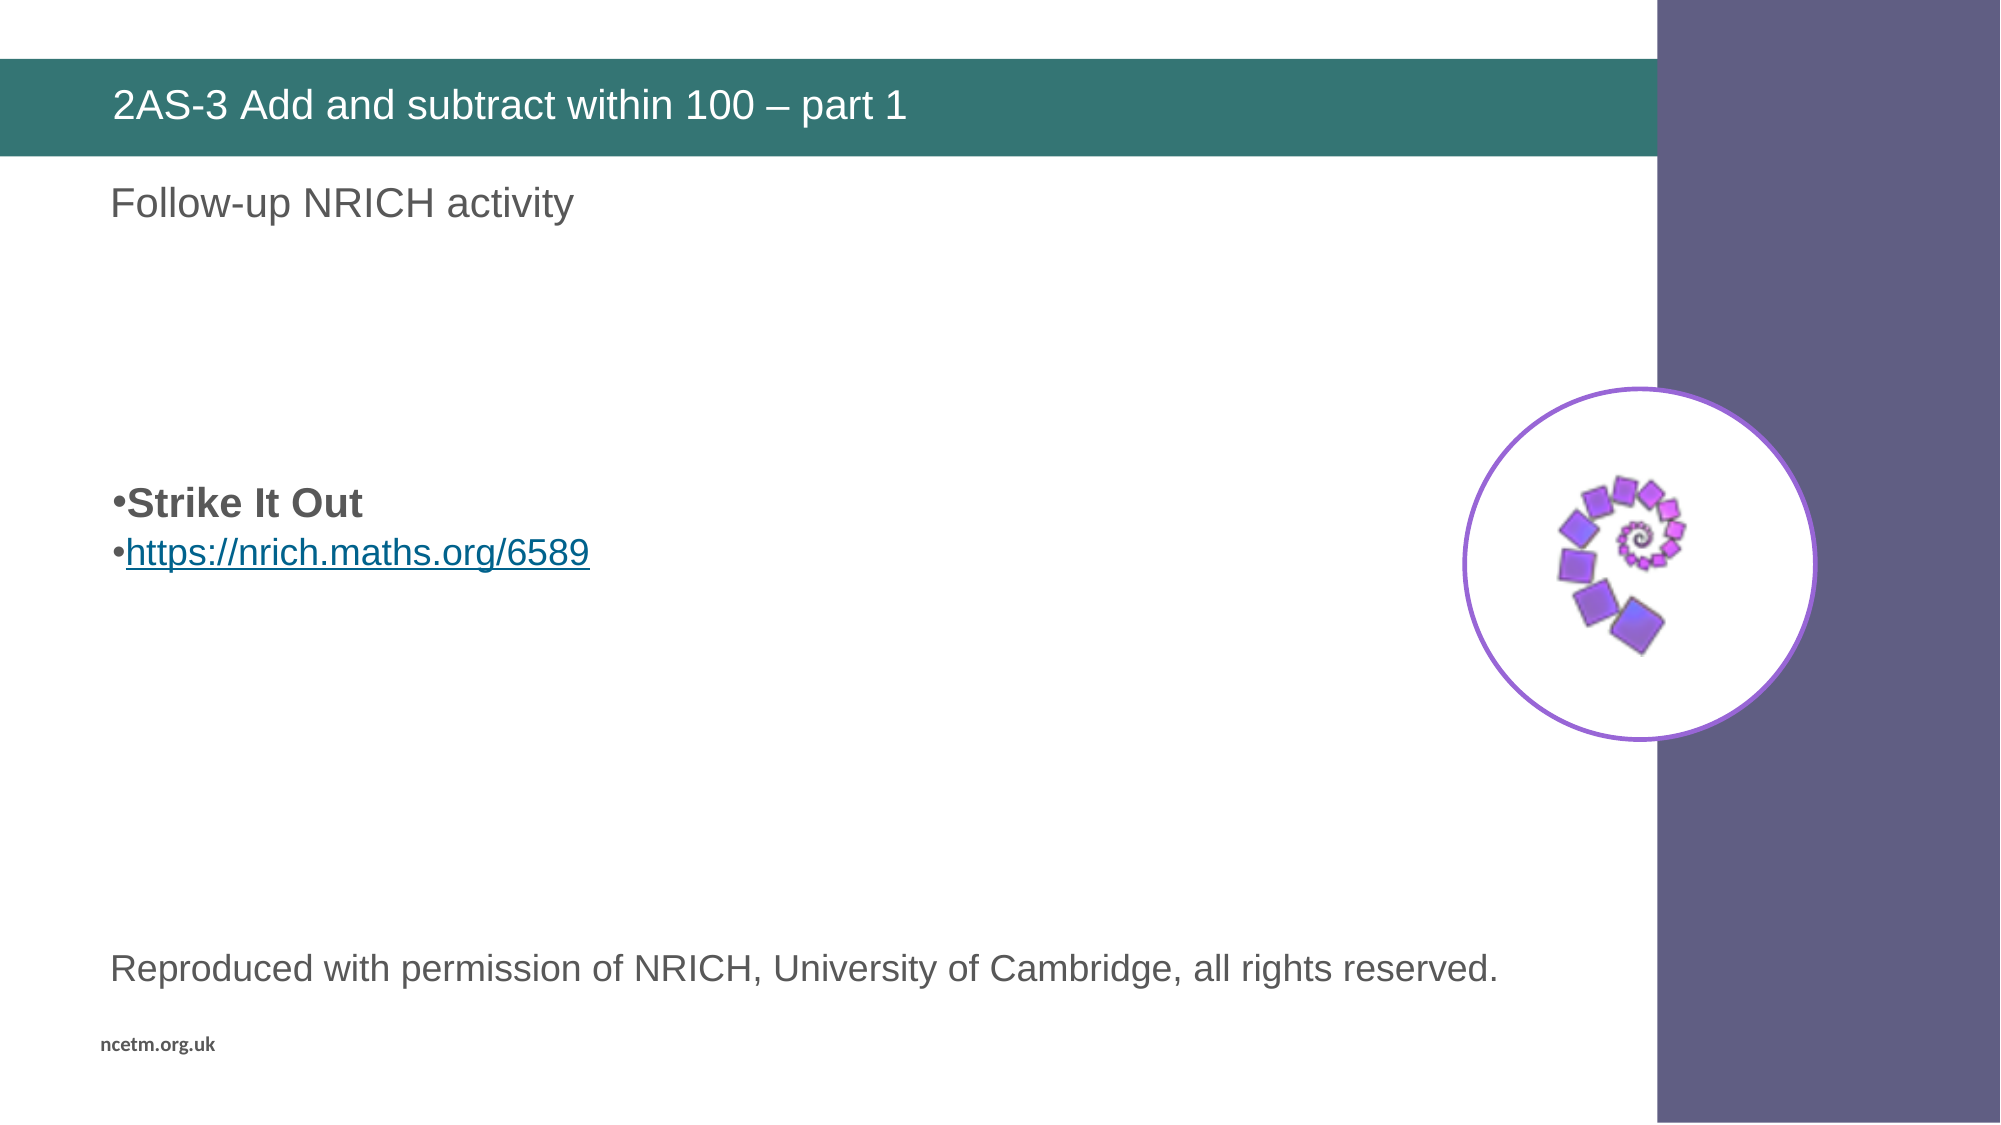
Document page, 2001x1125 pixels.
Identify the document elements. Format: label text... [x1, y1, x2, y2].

title 2AS-3 Add and subtract within 100 – part 1 [97, 76, 1945, 147]
list Strike It Out https://nrich.maths.org/6589 [97, 255, 1394, 772]
picture [1556, 468, 1720, 657]
